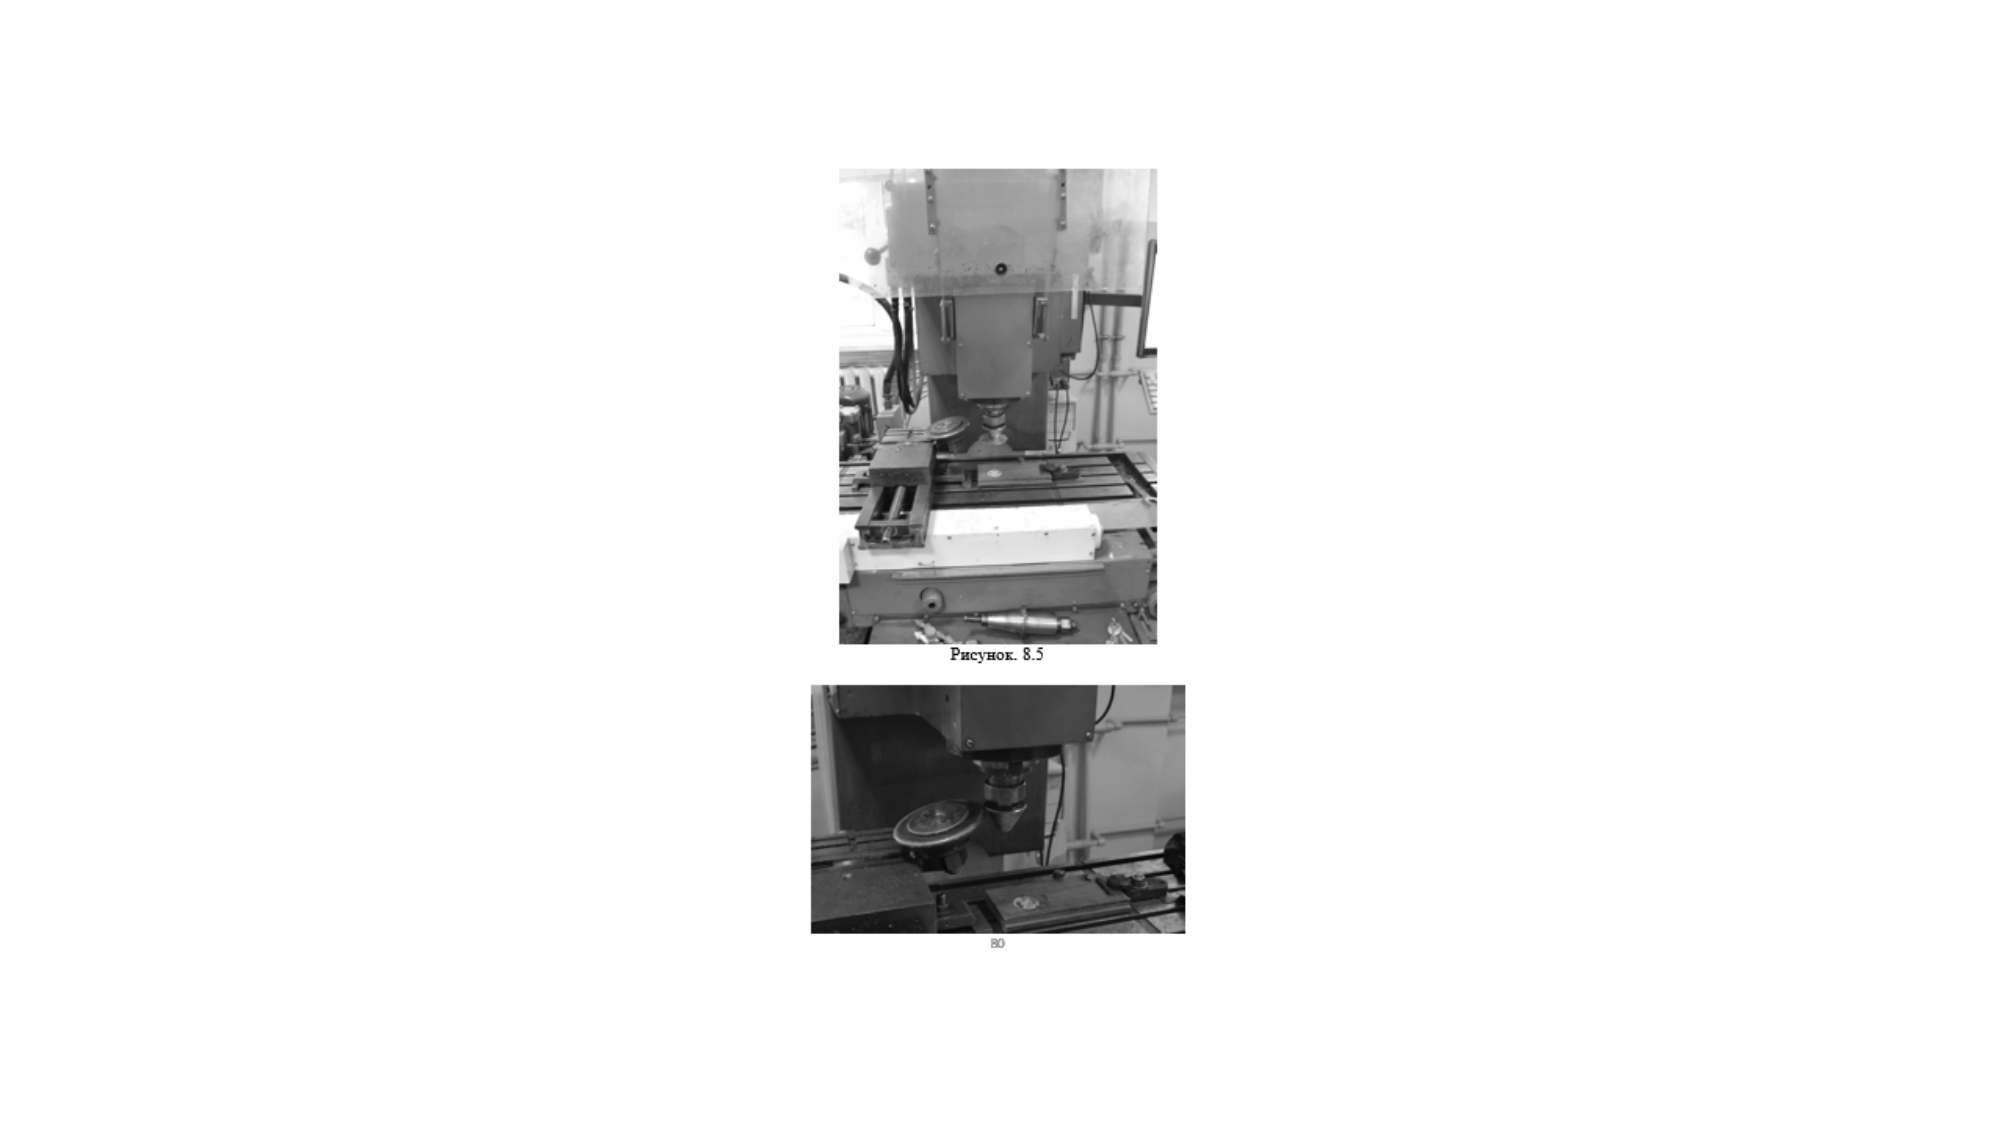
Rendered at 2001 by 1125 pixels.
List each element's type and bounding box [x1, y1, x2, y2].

picture [769, 155, 1231, 970]
